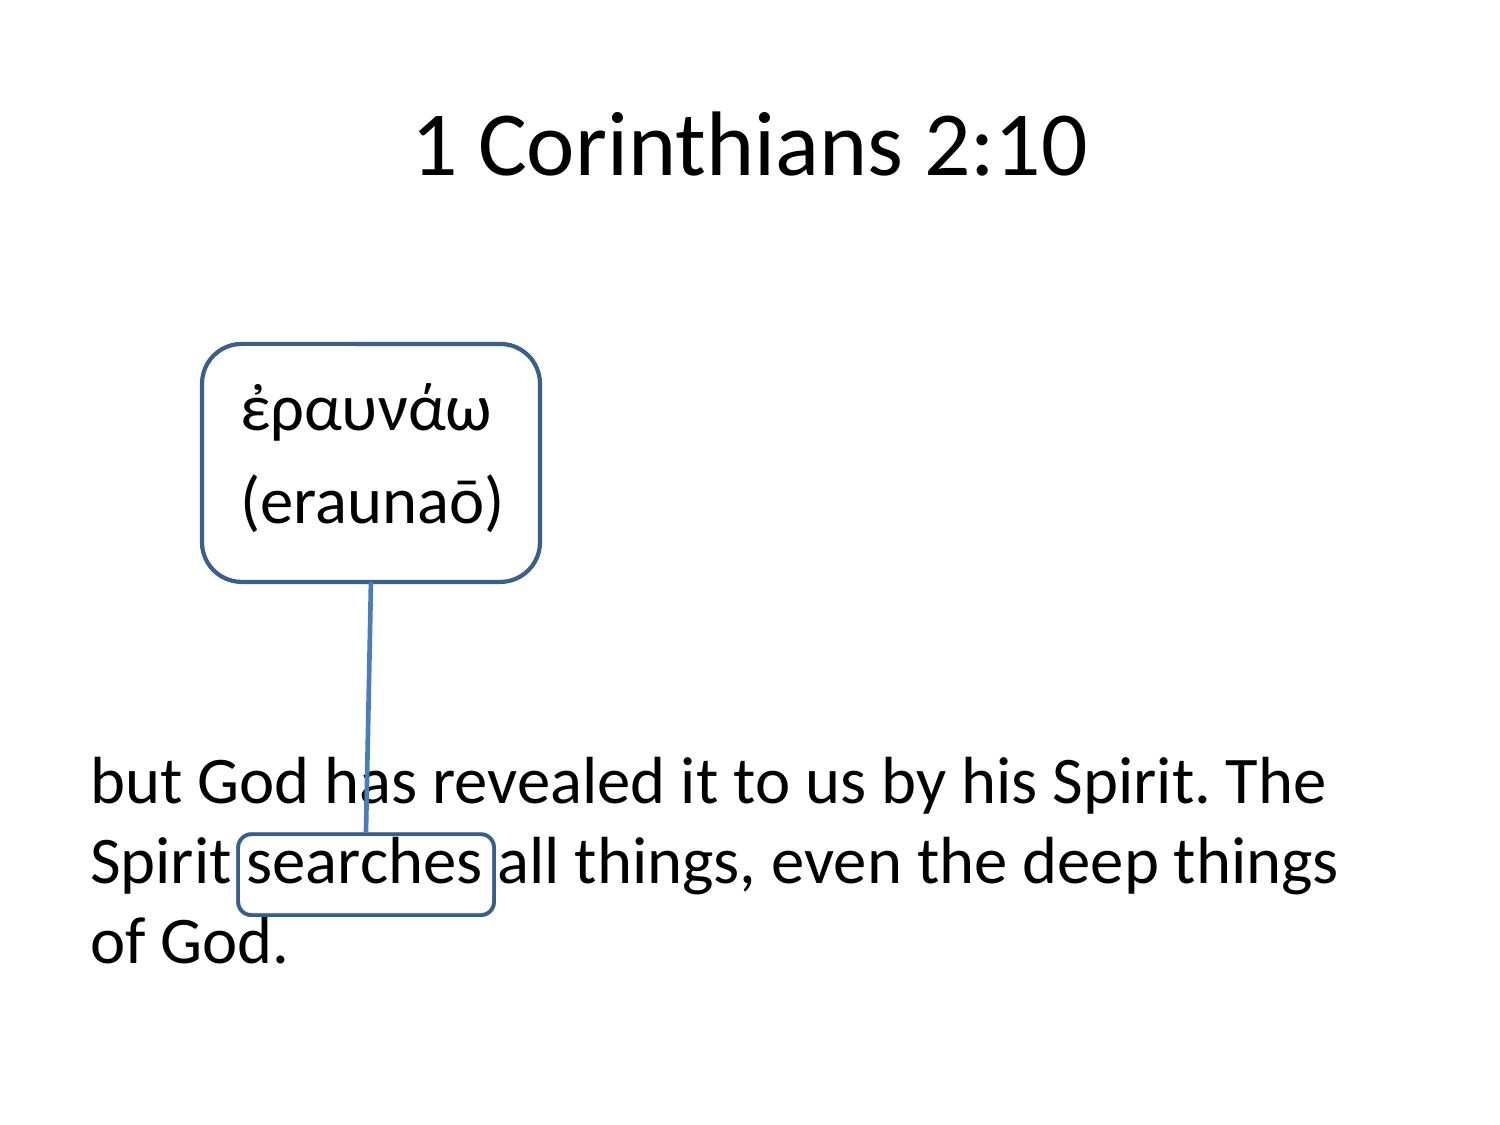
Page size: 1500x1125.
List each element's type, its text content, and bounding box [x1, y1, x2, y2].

list ἐραυνάω (eraunaō) but God has revealed it to us by his Spirit. The Spirit searches all things, even the deep things of God. [75, 262, 1425, 1005]
title 1 Corinthians 2:10 [75, 45, 1425, 233]
text_box [199, 341, 543, 585]
picture [235, 832, 497, 918]
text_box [365, 581, 372, 834]
